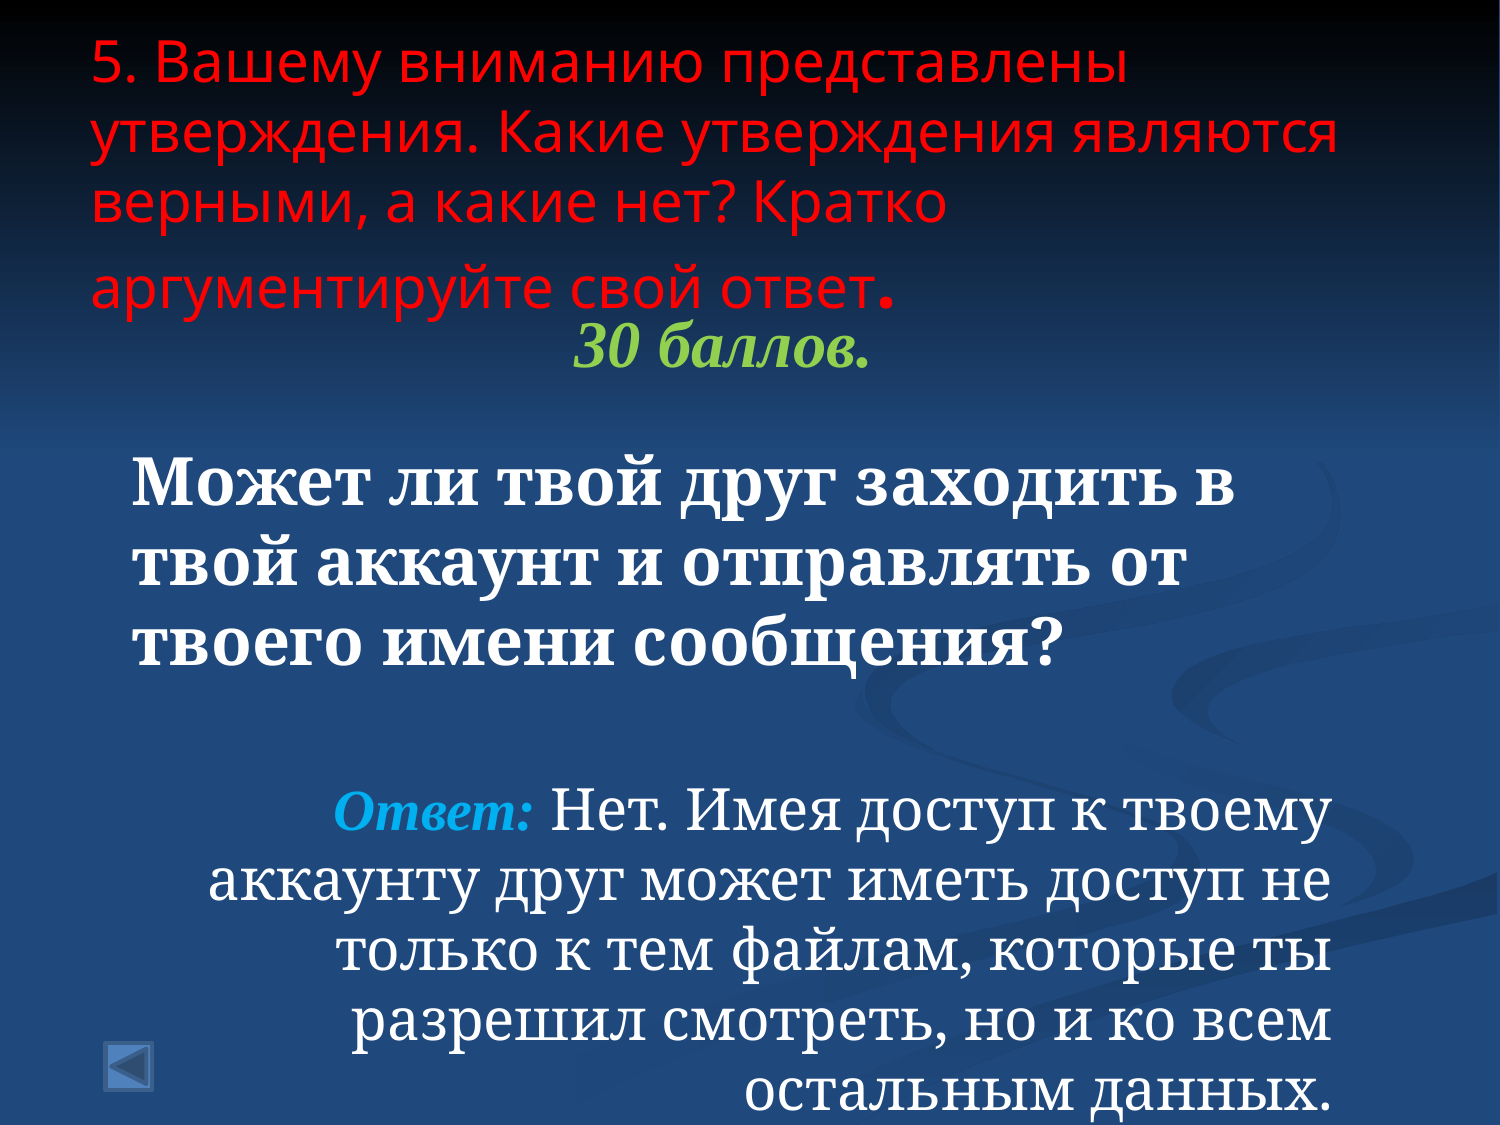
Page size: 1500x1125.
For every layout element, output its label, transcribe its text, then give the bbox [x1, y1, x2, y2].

text_box [103, 1041, 154, 1092]
title 5. Вашему вниманию представлены утверждения. Какие утверждения являются верными, а какие нет? Кратко аргументируйте свой ответ. [74, 44, 1426, 233]
text_box 30 баллов. Может ли твой друг заходить в твой аккаунт и отправлять от твоего имени сообщения? Ответ: Нет. Имея доступ к твоему аккаунту друг может иметь доступ не только к тем файлам, которые ты разрешил смотреть, но и ко всем остальным данных. [117, 292, 1348, 1125]
